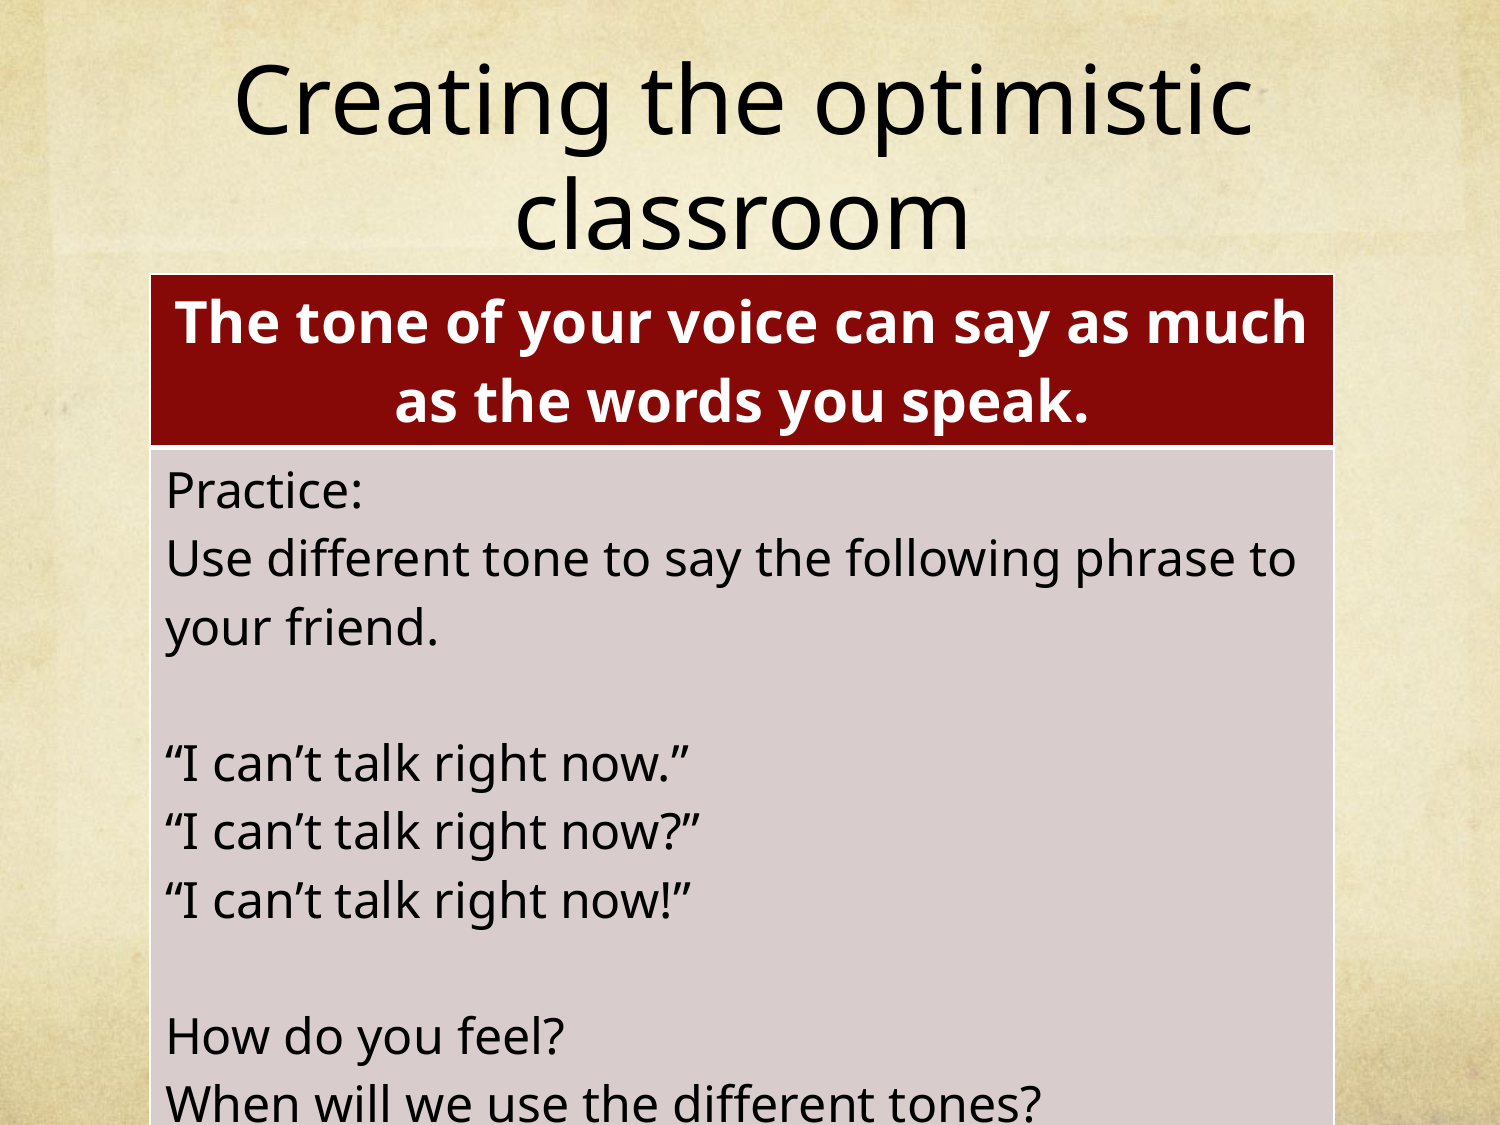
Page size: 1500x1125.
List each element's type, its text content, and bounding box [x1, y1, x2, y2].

table_cell Practice: Use different tone to say the following phrase to your friend. “I can’t talk right now.” “I can’t talk right now?” “I can’t talk right now!” How do you feel? When will we use the different tones? [151, 450, 1333, 1125]
title Creating the optimistic classroom [69, 82, 1418, 225]
picture [0, 0, 1500, 1125]
table_header The tone of your voice can say as much as the words you speak. [151, 275, 1333, 445]
